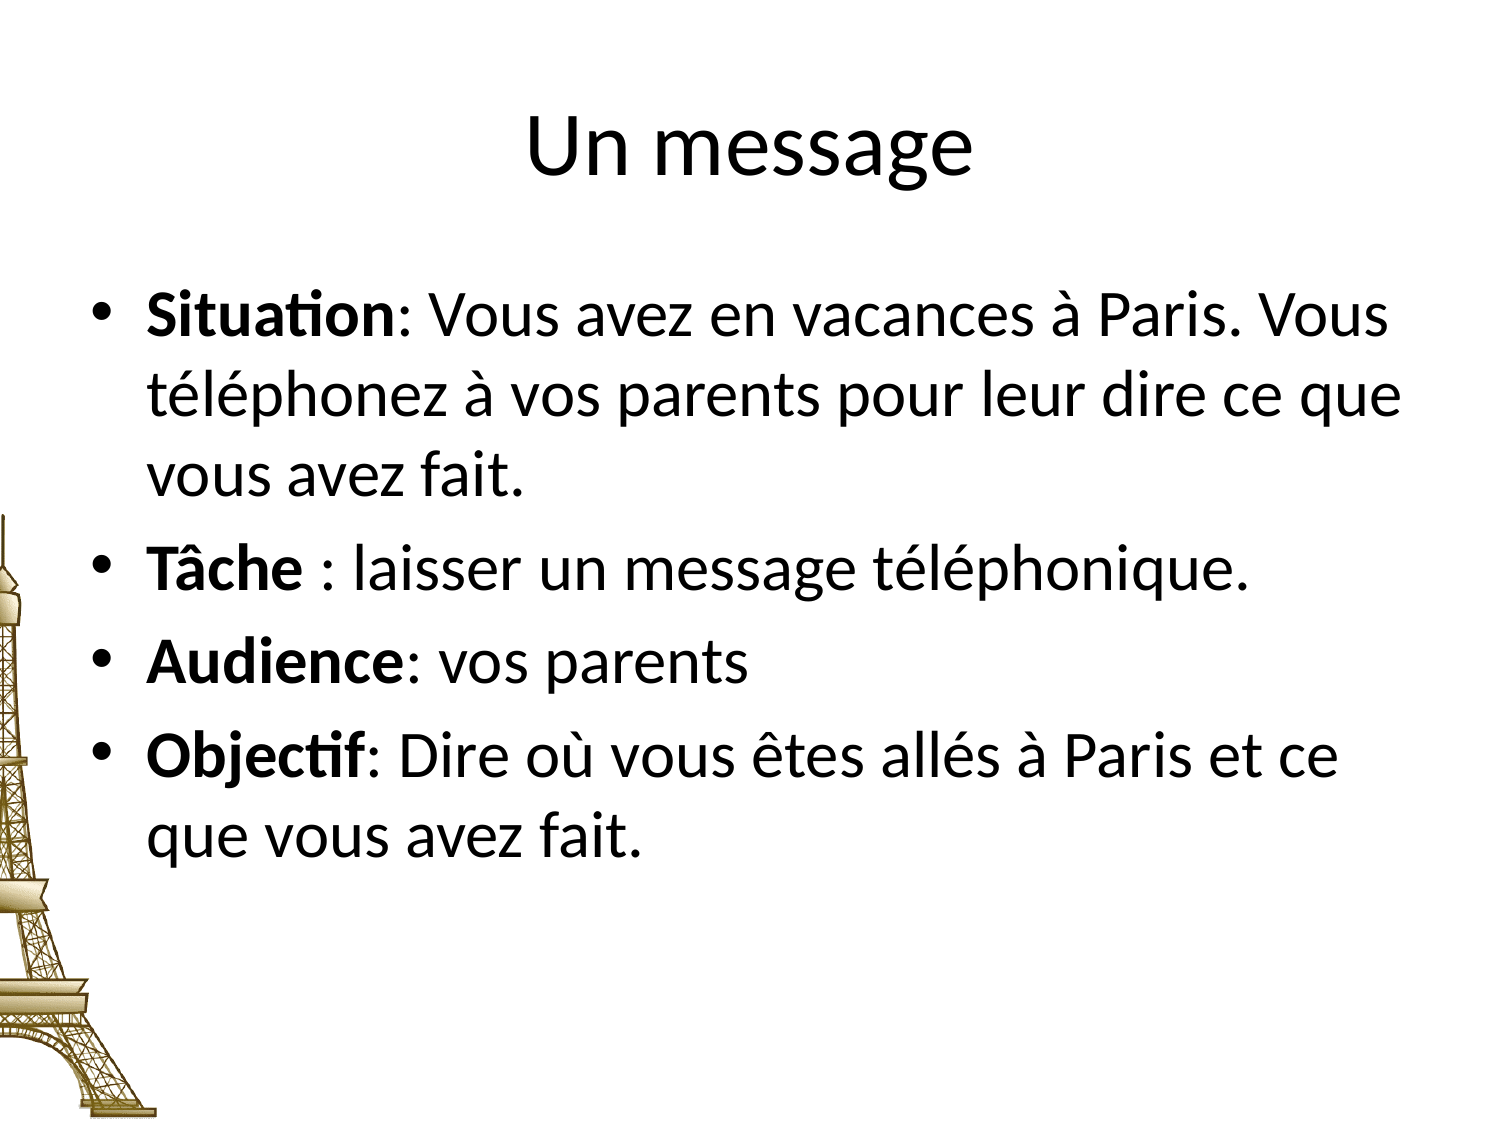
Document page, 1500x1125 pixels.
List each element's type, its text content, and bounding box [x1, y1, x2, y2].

title Un message [75, 45, 1425, 233]
list Situation: Vous avez en vacances à Paris. Vous téléphonez à vos parents pour leur dire ce que vous avez fait. Tâche : laisser un message téléphonique. Audience: vos parents Objectif: Dire où vous êtes allés à Paris et ce que vous avez fait. [75, 262, 1425, 1005]
picture [0, 514, 167, 1125]
